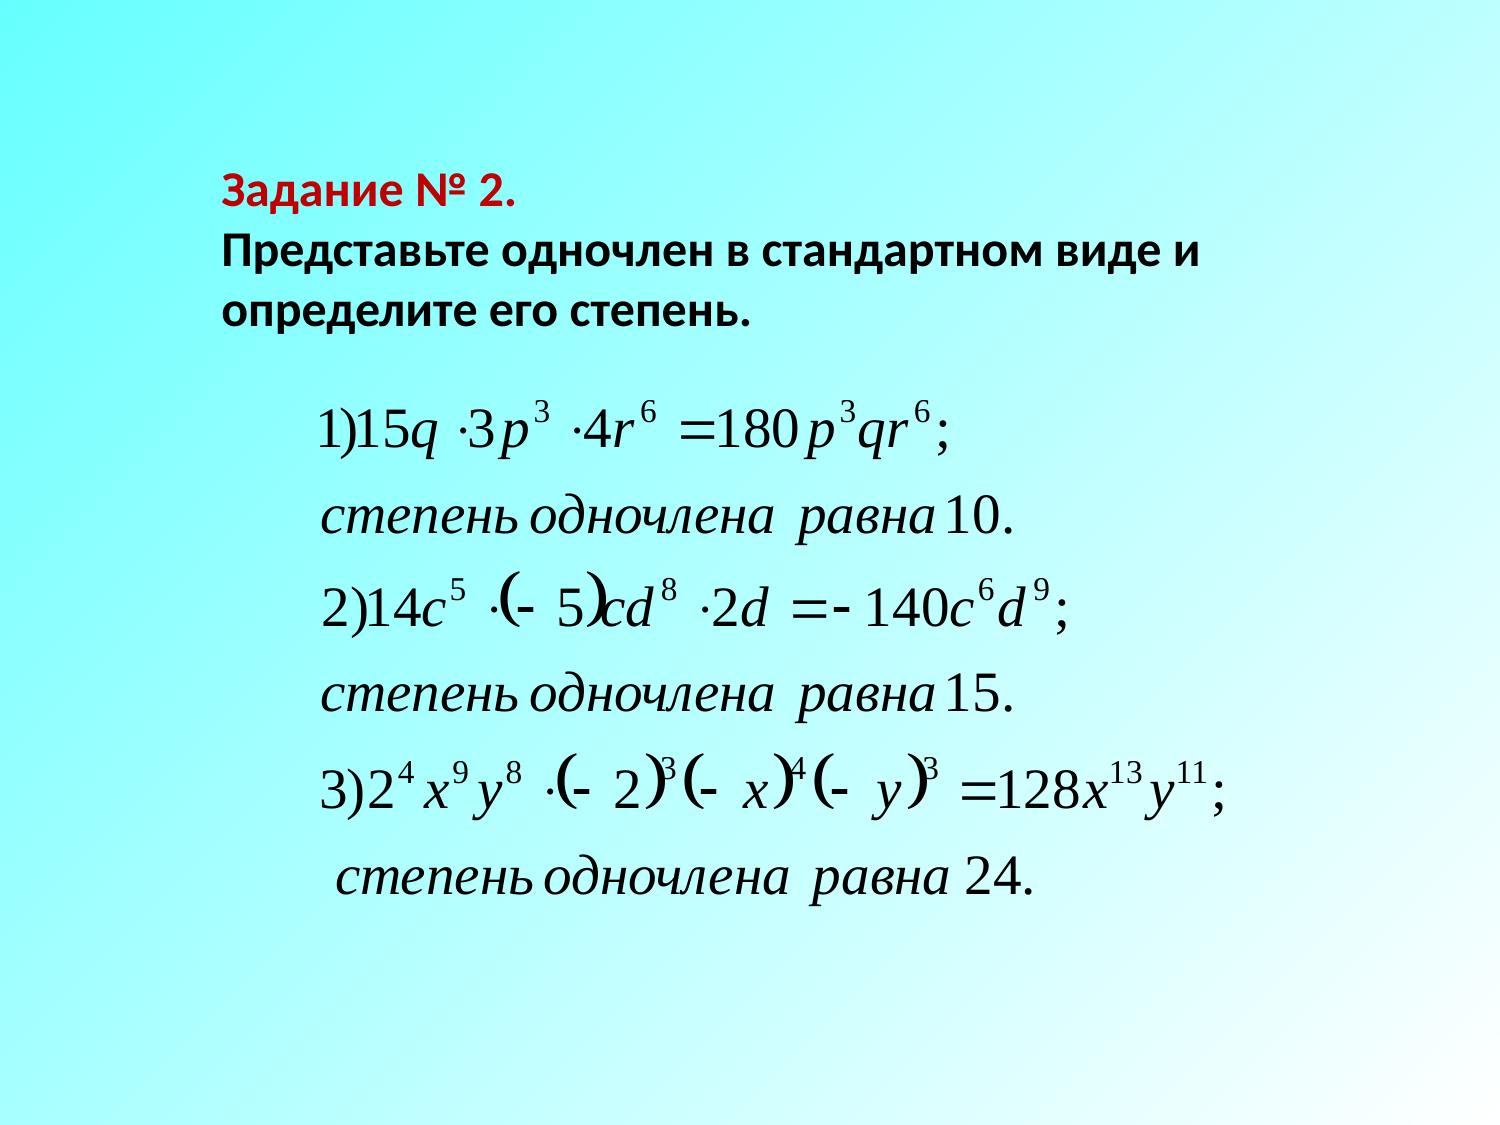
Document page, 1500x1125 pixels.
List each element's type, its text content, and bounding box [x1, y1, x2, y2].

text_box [312, 385, 1238, 919]
text_box Задание № 2. Представьте одночлен в стандартном виде и определите его степень. [206, 148, 1294, 344]
